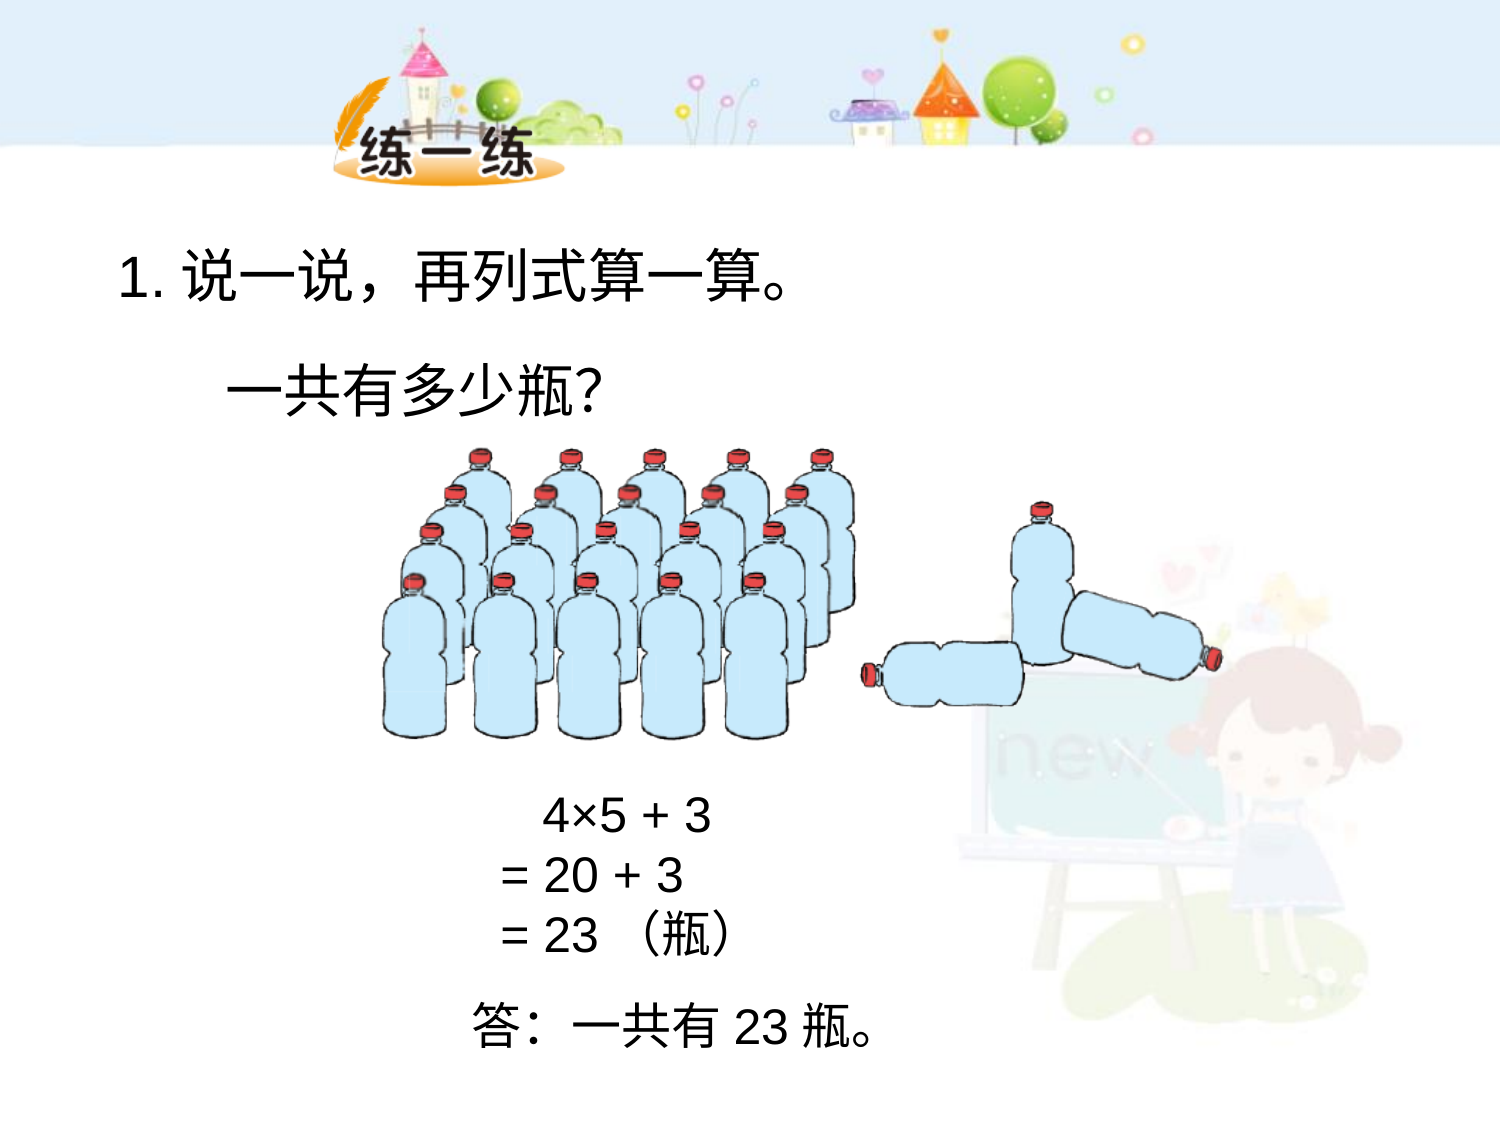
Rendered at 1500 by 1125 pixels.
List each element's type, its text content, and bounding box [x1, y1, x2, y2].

text_box 4×5 + 3 = 20 + 3 = 23（瓶） [485, 774, 776, 970]
text_box 1.说一说，再列式算一算。 [102, 231, 857, 316]
text_box 一共有多少瓶？ [210, 346, 684, 432]
text_box 答：一共有23瓶。 [456, 987, 916, 1063]
picture [0, 0, 1500, 1125]
